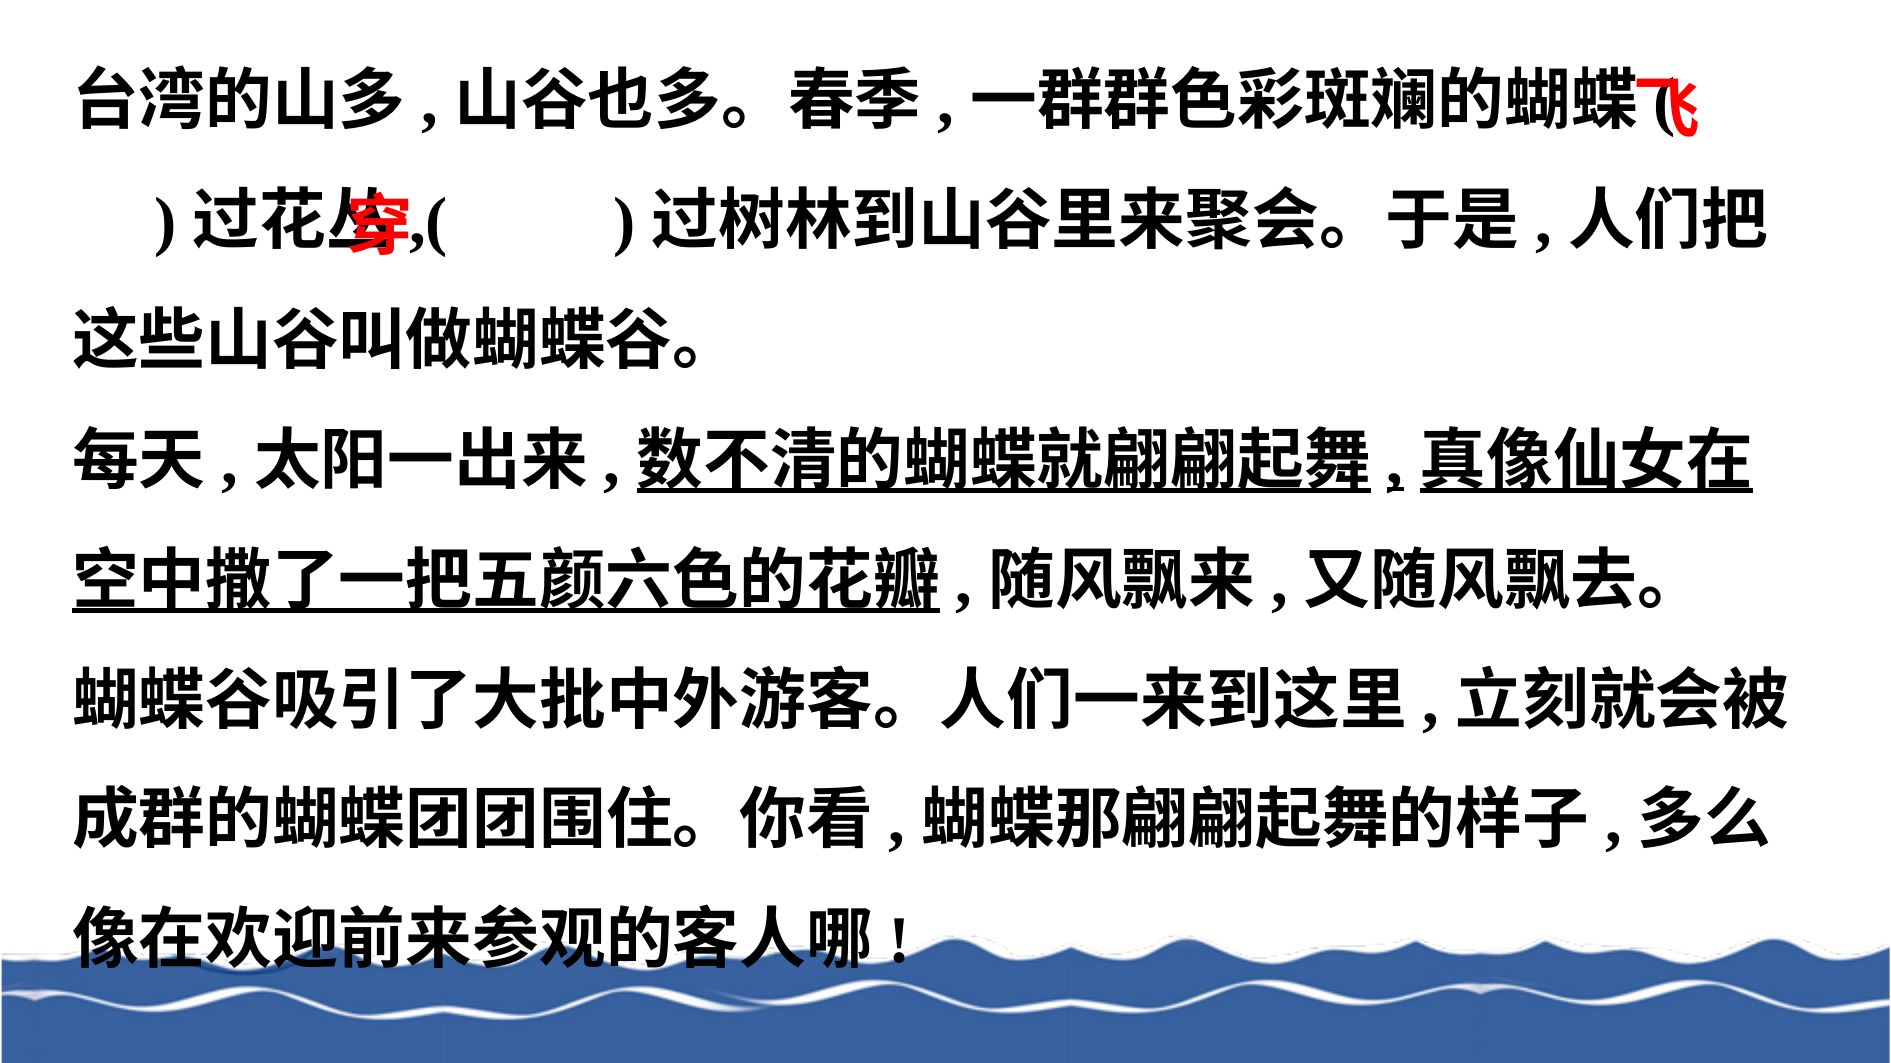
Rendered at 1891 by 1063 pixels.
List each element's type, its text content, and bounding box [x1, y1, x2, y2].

text_box 台湾的山多,山谷也多。春季,一群群色彩斑斓的蝴蝶( )过花丛,( )过树林到山谷里来聚会。于是,人们把这些山谷叫做蝴蝶谷。 每天,太阳一出来,数不清的蝴蝶就翩翩起舞,真像仙女在空中撒了一把五颜六色的花瓣,随风飘来,又随风飘去。 蝴蝶谷吸引了大批中外游客。人们一来到这里,立刻就会被成群的蝴蝶团团围住。你看,蝴蝶那翩翩起舞的样子,多么像在欢迎前来参观的客人哪! [57, 9, 1835, 984]
picture [1, 886, 1891, 1063]
text_box 飞 [1618, 58, 1716, 154]
text_box 穿 [331, 175, 428, 271]
